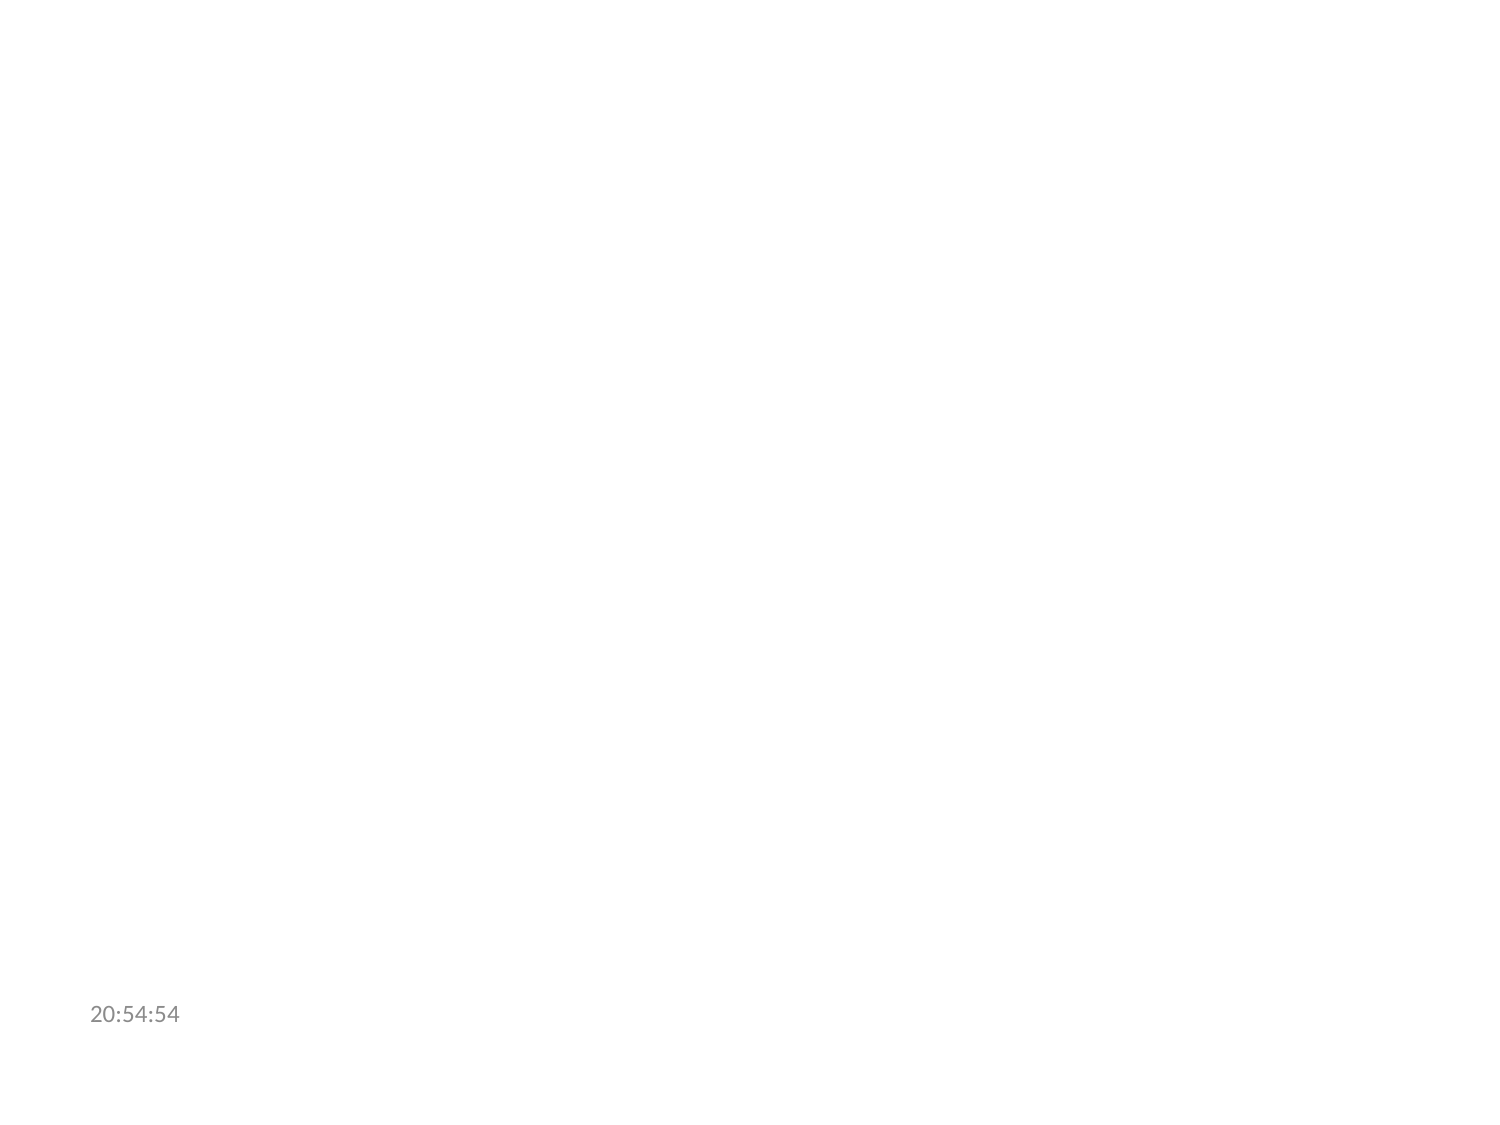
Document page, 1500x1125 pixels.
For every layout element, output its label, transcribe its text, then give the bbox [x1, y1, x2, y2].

text_box 15:35:09 [75, 982, 425, 1043]
